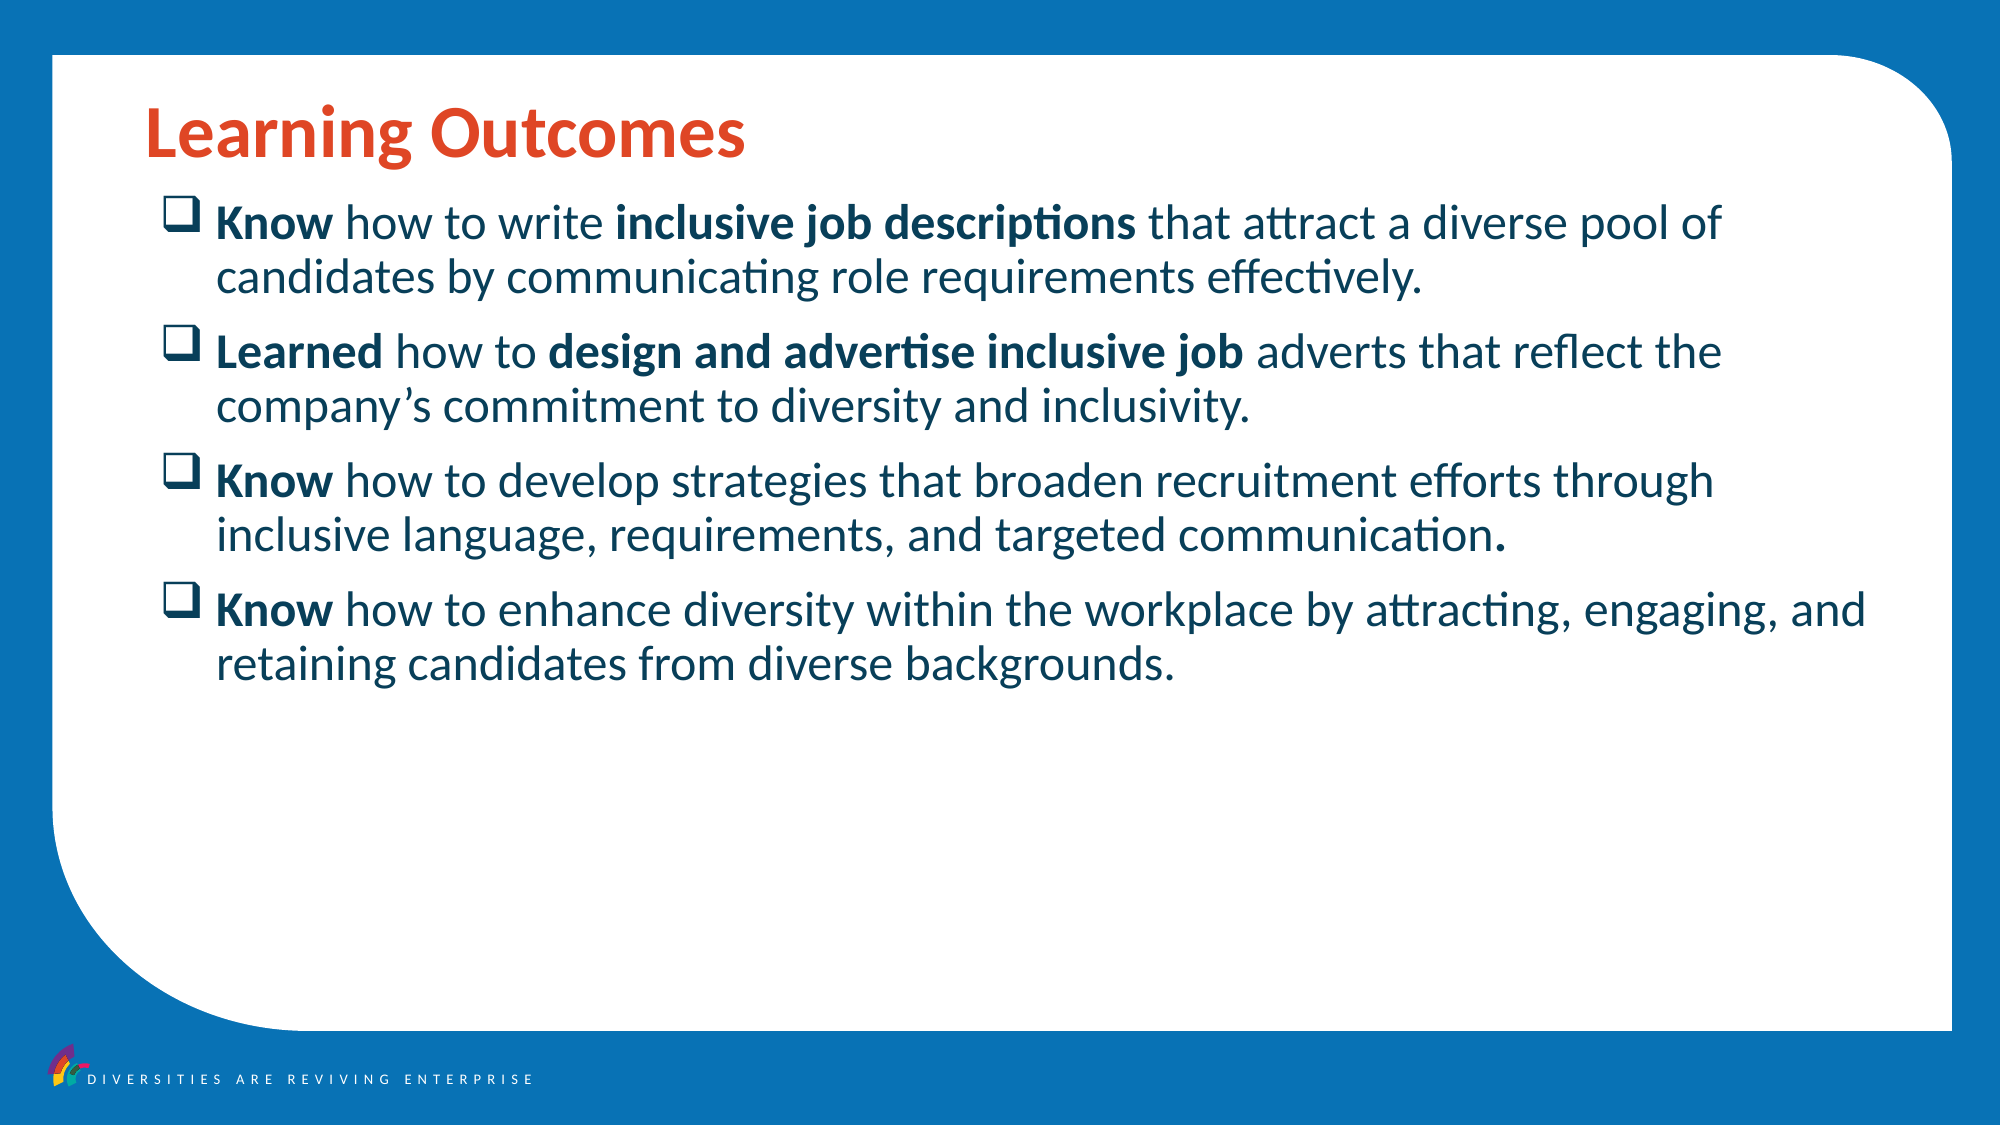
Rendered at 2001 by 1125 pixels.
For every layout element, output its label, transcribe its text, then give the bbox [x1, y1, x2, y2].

list Learning Outcomes [130, 85, 1869, 217]
list Know how to write inclusive job descriptions that attract a diverse pool of candidates by communicating role requirements effectively. Learned how to design and advertise inclusive job adverts that reflect the company’s commitment to diversity and inclusivity. Know how to develop strategies that broaden recruitment efforts through inclusive language, requirements, and targeted communication. Know how to enhance diversity within the workplace by attracting, engaging, and retaining candidates from diverse backgrounds. [144, 189, 1883, 821]
